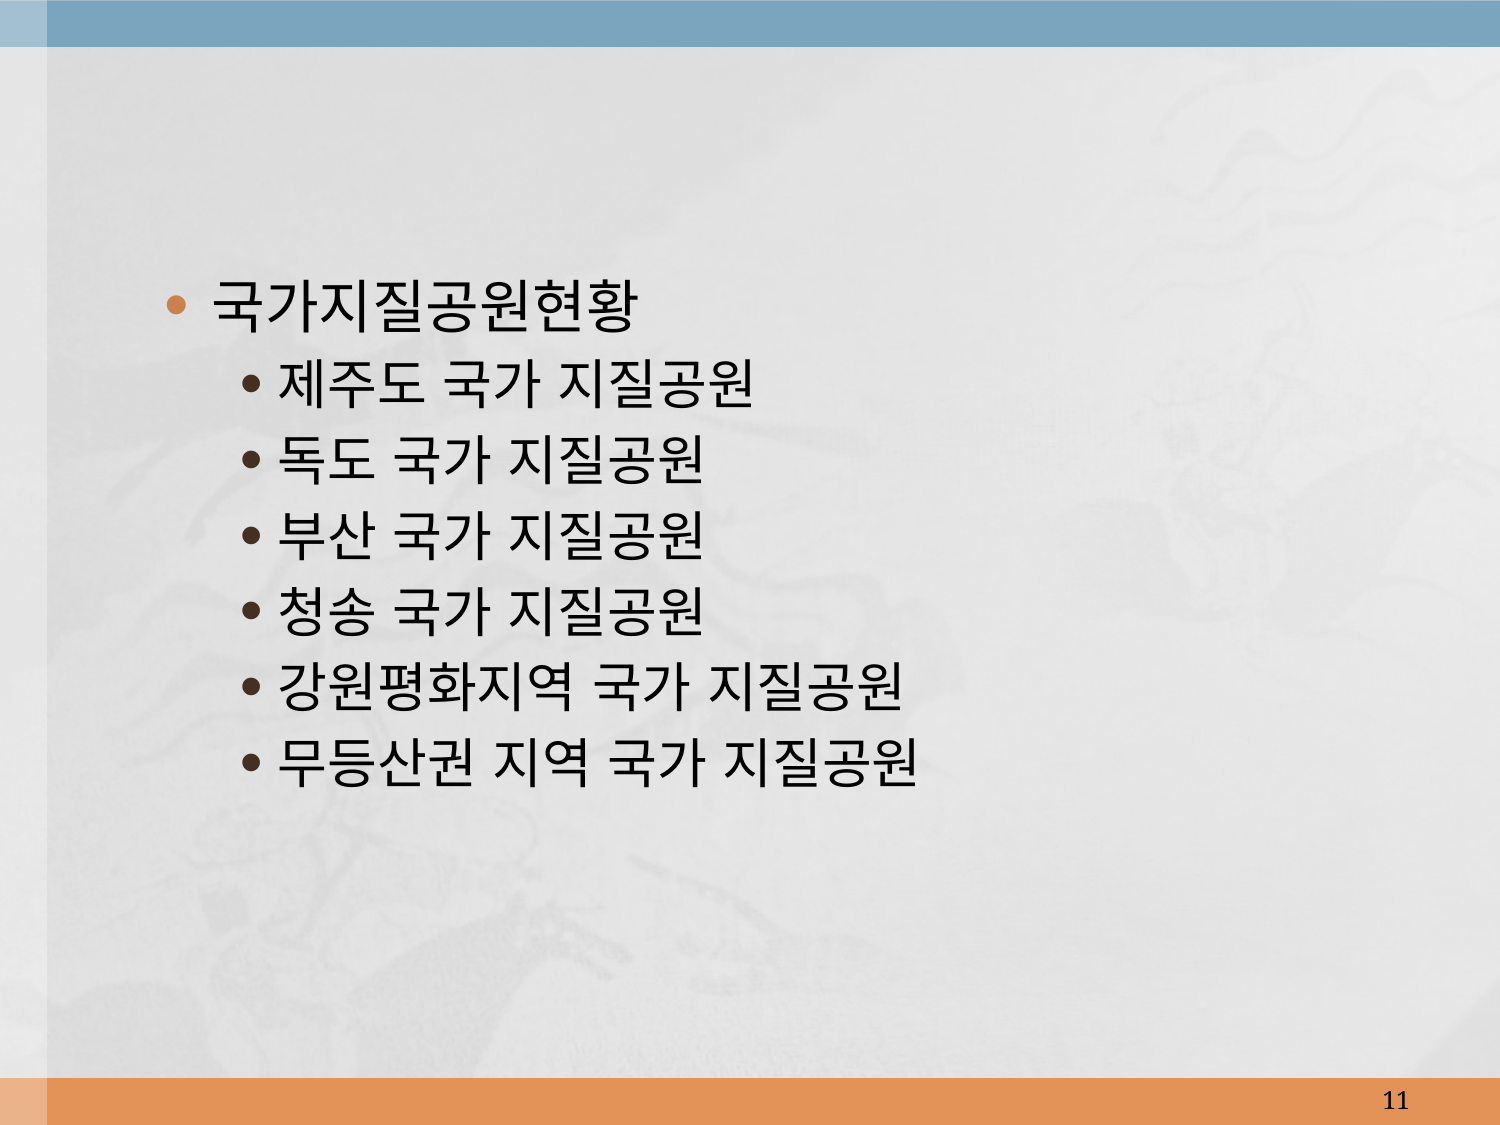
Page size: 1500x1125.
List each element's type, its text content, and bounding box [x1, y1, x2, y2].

list 국가지질공원현황 제주도 국가 지질공원 독도 국가 지질공원 부산 국가 지질공원 청송 국가 지질공원 강원평화지역 국가 지질공원 무등산권 지역 국가 지질공원 [75, 262, 1425, 1005]
slide_number 11 [1074, 1078, 1425, 1125]
